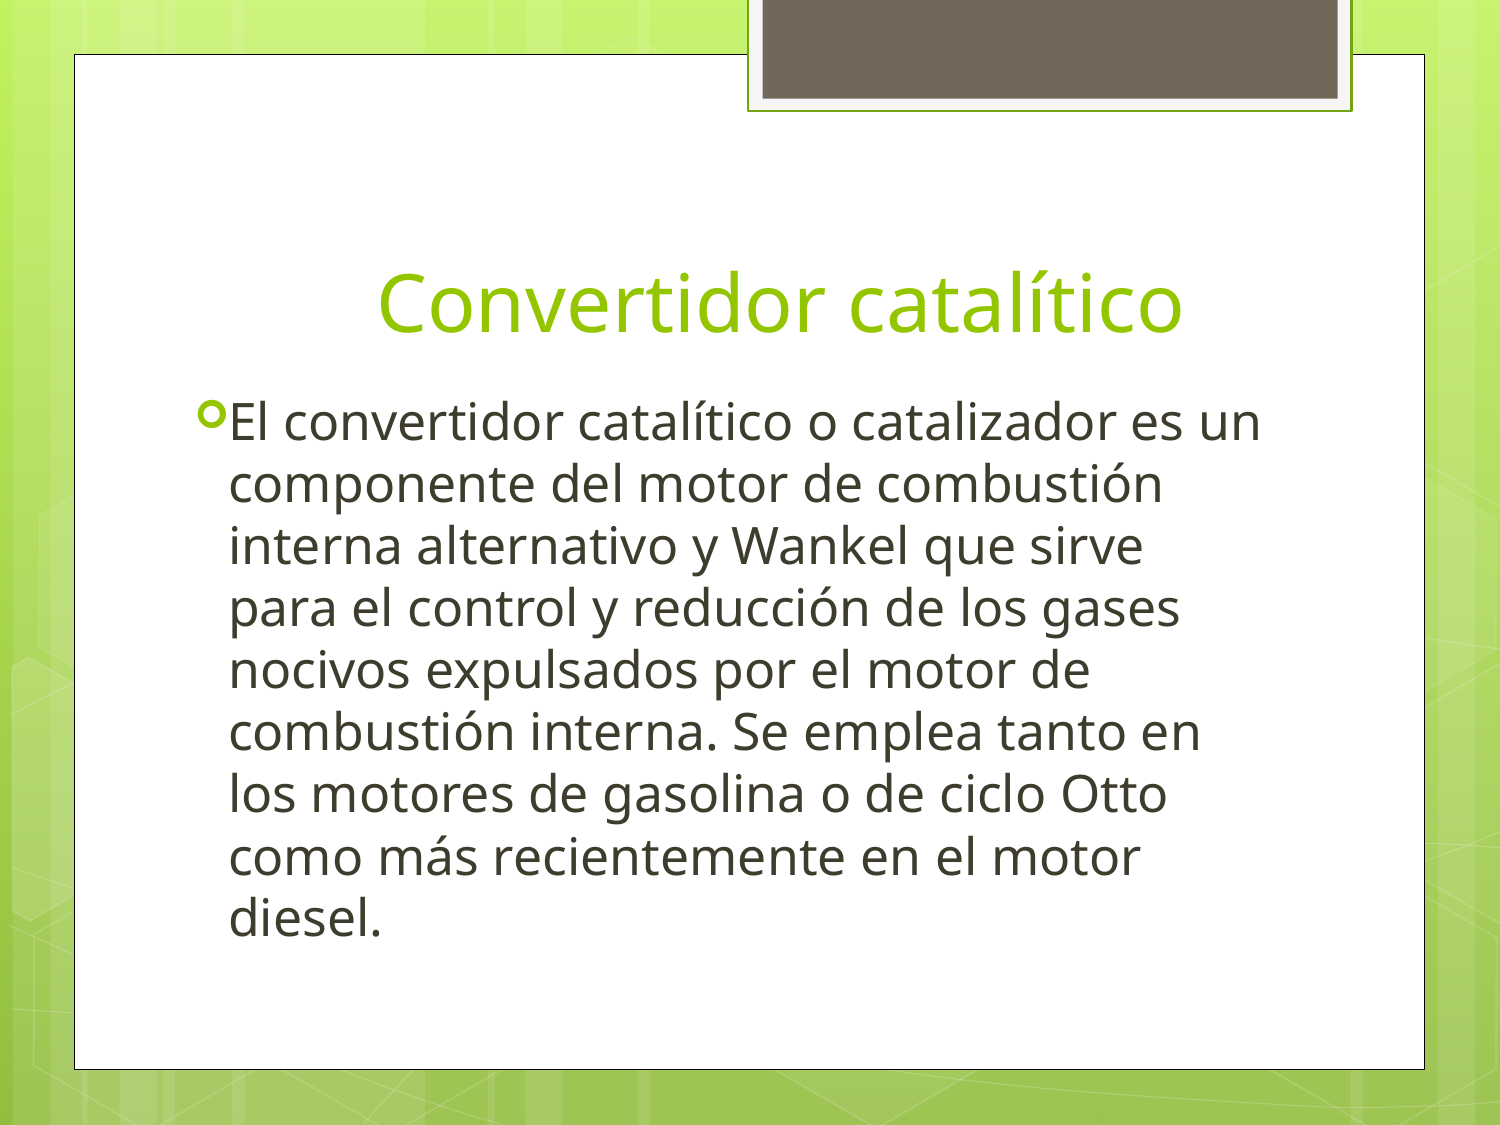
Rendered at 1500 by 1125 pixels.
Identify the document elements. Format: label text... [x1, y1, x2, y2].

title Convertidor catalítico [171, 168, 1324, 357]
list El convertidor catalítico o catalizador es un componente del motor de combustión interna alternativo y Wankel que sirve para el control y reducción de los gases nocivos expulsados por el motor de combustión interna. Se emplea tanto en los motores de gasolina o de ciclo Otto como más recientemente en el motor diesel. [171, 381, 1283, 957]
